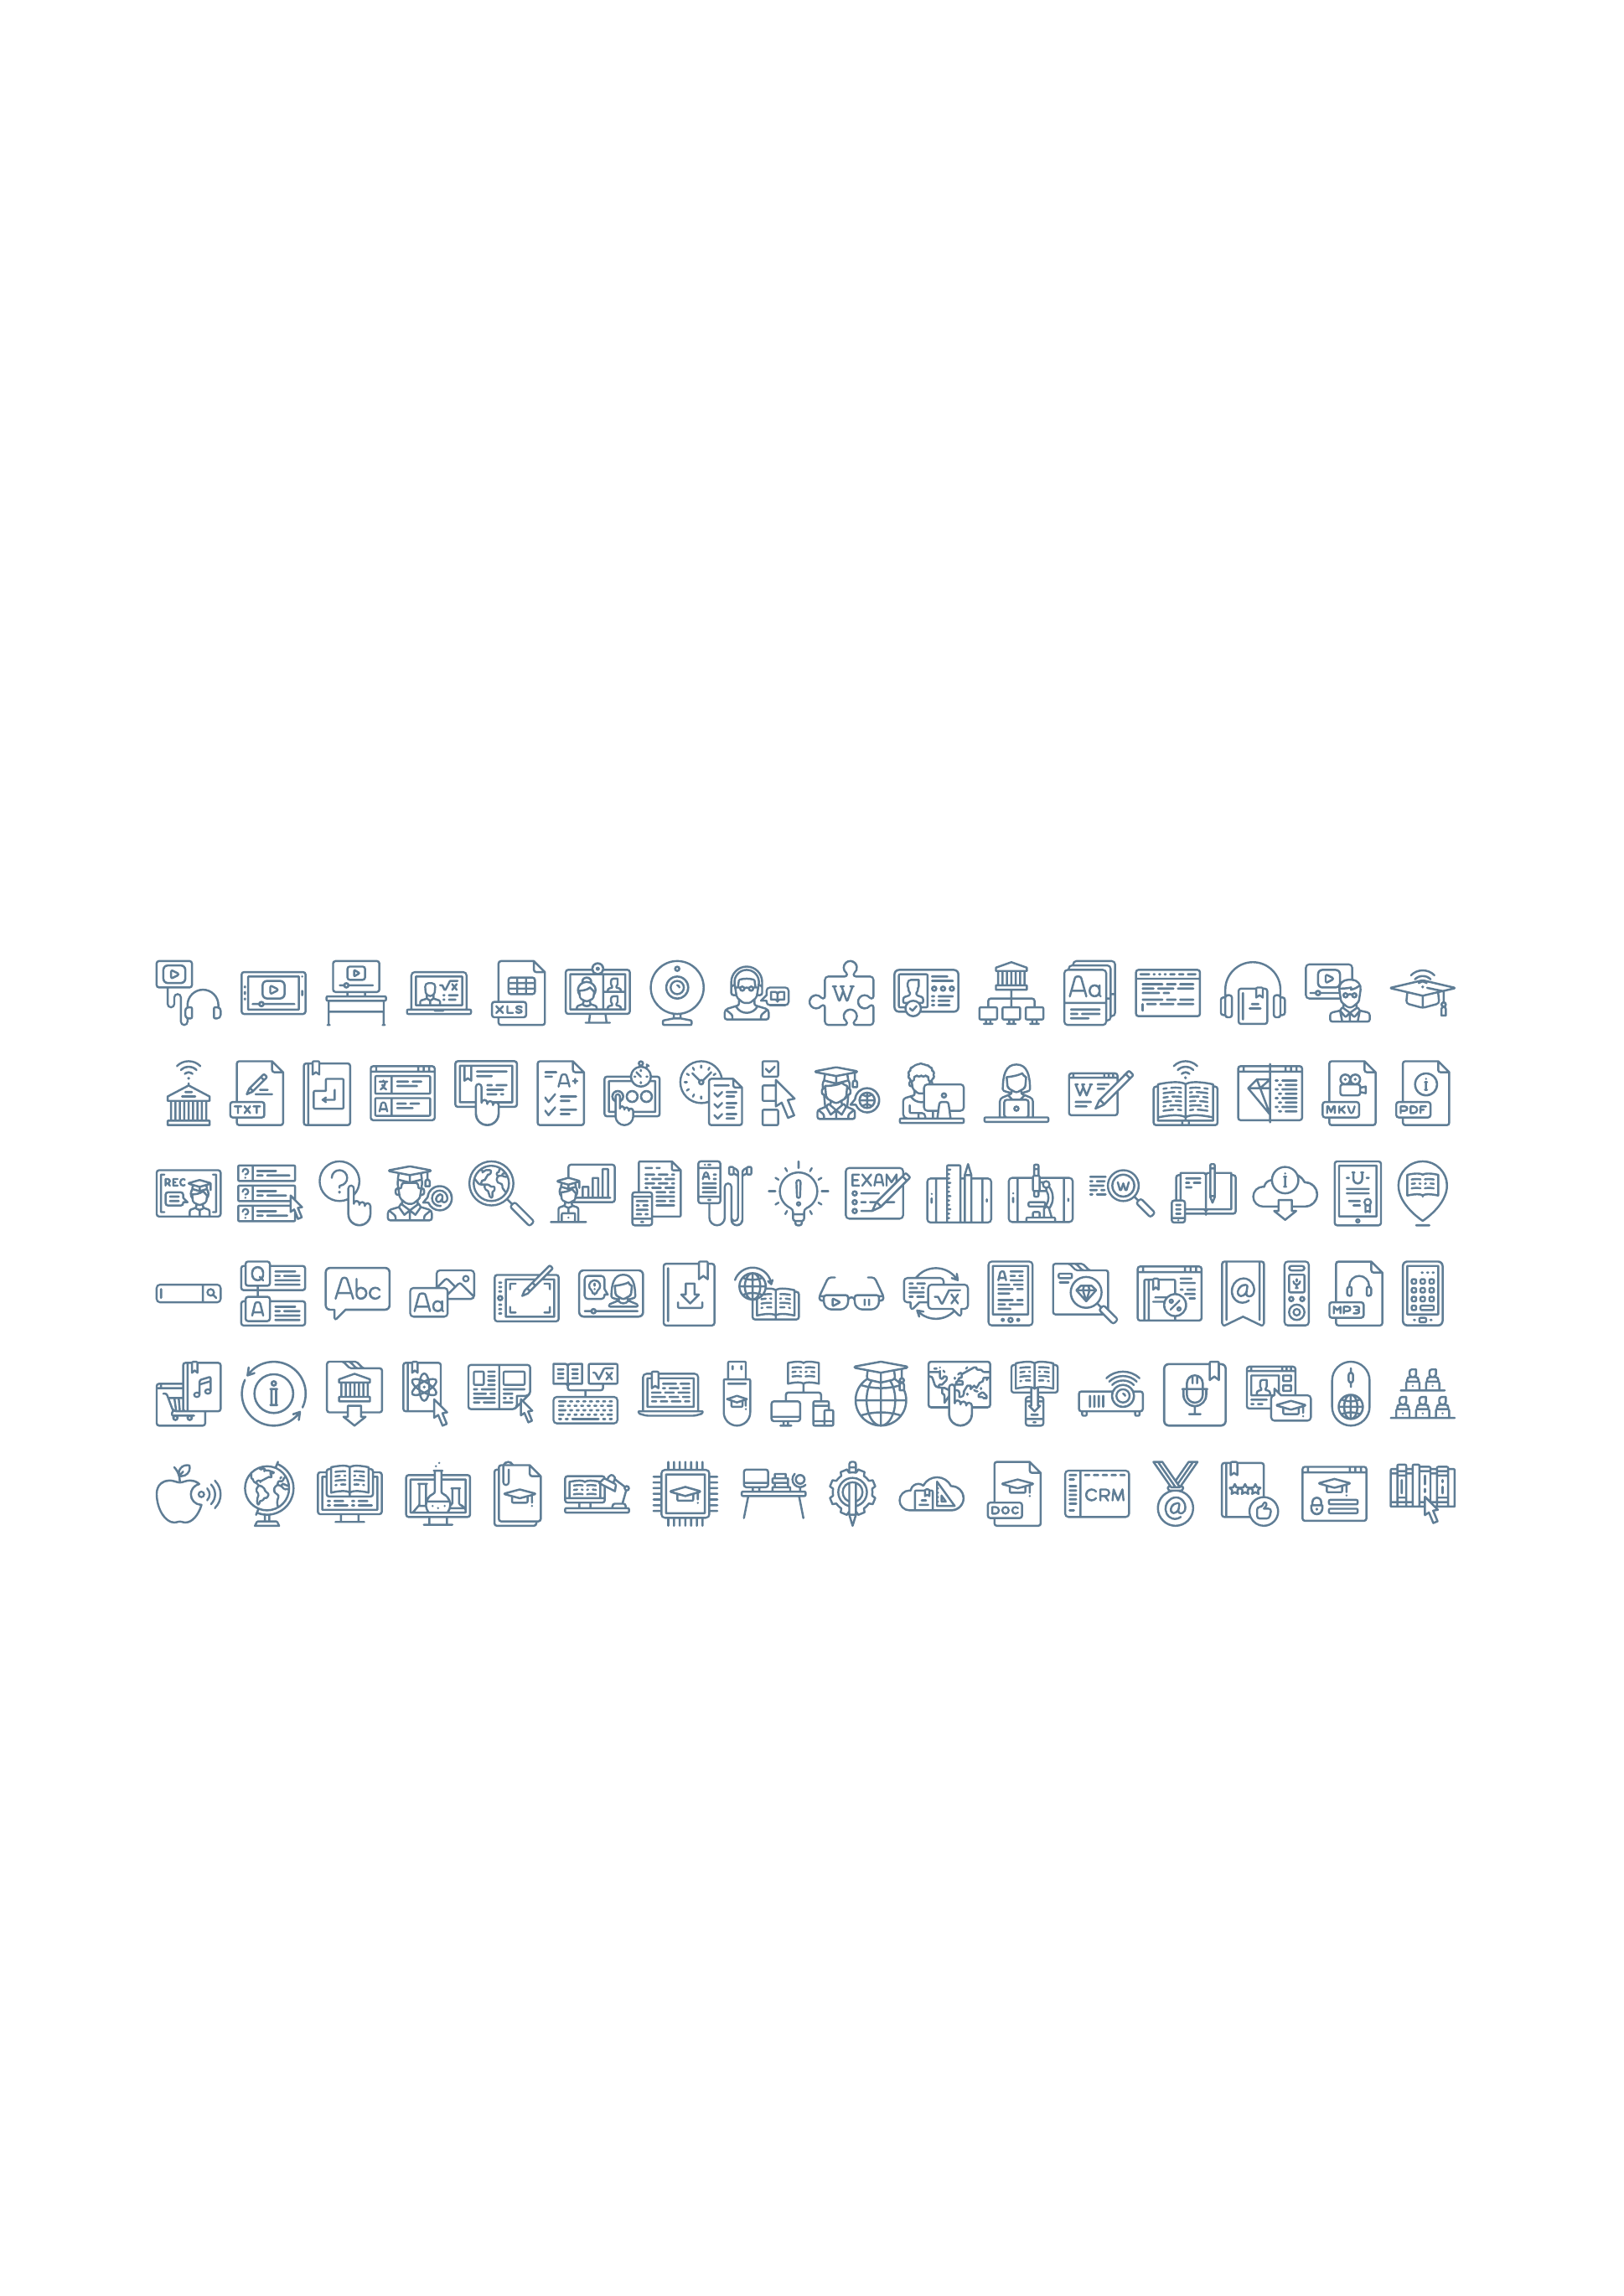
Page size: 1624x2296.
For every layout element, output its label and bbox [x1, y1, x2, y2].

text_box [401, 1360, 449, 1427]
text_box [1170, 1162, 1238, 1224]
text_box [1068, 1069, 1135, 1117]
text_box [1245, 1365, 1312, 1422]
text_box [236, 1164, 303, 1223]
text_box [467, 1363, 534, 1424]
text_box [1328, 1260, 1384, 1327]
text_box [369, 1064, 437, 1122]
text_box [468, 1160, 535, 1227]
text_box [536, 1059, 586, 1127]
text_box [155, 1463, 222, 1524]
text_box [761, 1059, 796, 1127]
text_box [325, 959, 388, 1026]
text_box [1162, 1360, 1228, 1427]
text_box [324, 1266, 391, 1321]
text_box [631, 1160, 682, 1227]
text_box [1136, 1264, 1203, 1322]
text_box [1135, 968, 1202, 1018]
text_box [1397, 1160, 1449, 1227]
text_box [818, 1276, 885, 1311]
text_box [318, 1160, 372, 1227]
text_box [1394, 1059, 1451, 1127]
text_box [406, 970, 473, 1016]
text_box [892, 968, 960, 1018]
text_box [770, 1360, 835, 1427]
text_box [1152, 1461, 1199, 1528]
text_box [1237, 1063, 1304, 1124]
text_box [829, 1461, 877, 1528]
text_box [767, 1160, 830, 1227]
text_box [814, 1066, 881, 1120]
text_box [1007, 1163, 1074, 1223]
text_box [723, 965, 790, 1021]
text_box [493, 1264, 561, 1323]
text_box [564, 962, 631, 1024]
text_box [1321, 1059, 1378, 1127]
text_box [926, 1162, 993, 1224]
text_box [603, 1059, 661, 1127]
text_box [577, 1269, 644, 1318]
text_box [303, 1059, 352, 1127]
text_box [1304, 963, 1372, 1023]
text_box [986, 1461, 1042, 1528]
text_box [563, 1473, 631, 1514]
text_box [844, 1166, 912, 1220]
text_box [722, 1360, 752, 1427]
text_box [325, 1360, 384, 1427]
text_box [1389, 969, 1456, 1017]
text_box [155, 1169, 222, 1218]
text_box [229, 1059, 285, 1127]
text_box [453, 1059, 519, 1127]
text_box [679, 1059, 743, 1127]
text_box [903, 1266, 970, 1321]
text_box [1089, 1169, 1156, 1218]
text_box [1301, 1466, 1368, 1523]
text_box [740, 1468, 807, 1520]
text_box [1152, 1059, 1219, 1127]
text_box [733, 1266, 800, 1321]
text_box [662, 1260, 716, 1327]
text_box [1010, 1360, 1059, 1427]
text_box [1283, 1259, 1311, 1327]
text_box [808, 959, 875, 1026]
text_box [983, 1063, 1050, 1124]
text_box [405, 1461, 472, 1526]
text_box [1063, 959, 1117, 1026]
text_box [1219, 960, 1286, 1026]
text_box [490, 959, 546, 1026]
text_box [898, 1476, 965, 1512]
text_box [1220, 1461, 1280, 1528]
text_box [1063, 1469, 1130, 1518]
text_box [155, 1283, 222, 1304]
text_box [386, 1165, 453, 1222]
text_box [240, 970, 308, 1016]
text_box [166, 1059, 211, 1127]
text_box [1389, 1463, 1456, 1524]
text_box [1401, 1259, 1444, 1327]
text_box [898, 1062, 965, 1125]
text_box [1052, 1262, 1119, 1325]
text_box [155, 1360, 222, 1427]
text_box [978, 961, 1045, 1026]
text_box [240, 1260, 307, 1327]
text_box [652, 1461, 719, 1528]
text_box [316, 1464, 384, 1523]
text_box [493, 1461, 542, 1528]
text_box [243, 1461, 295, 1528]
text_box [853, 1360, 909, 1427]
text_box [552, 1363, 619, 1425]
text_box [155, 959, 222, 1026]
text_box [409, 1269, 476, 1318]
text_box [927, 1360, 992, 1427]
text_box [649, 959, 706, 1026]
text_box [1078, 1370, 1145, 1417]
text_box [1220, 1260, 1265, 1327]
text_box [1389, 1368, 1456, 1419]
text_box [549, 1163, 617, 1223]
text_box [1252, 1166, 1319, 1222]
text_box [987, 1259, 1034, 1327]
text_box [1333, 1160, 1383, 1227]
text_box [696, 1160, 753, 1227]
text_box [637, 1370, 704, 1417]
text_box [240, 1360, 308, 1427]
text_box [1331, 1360, 1371, 1427]
